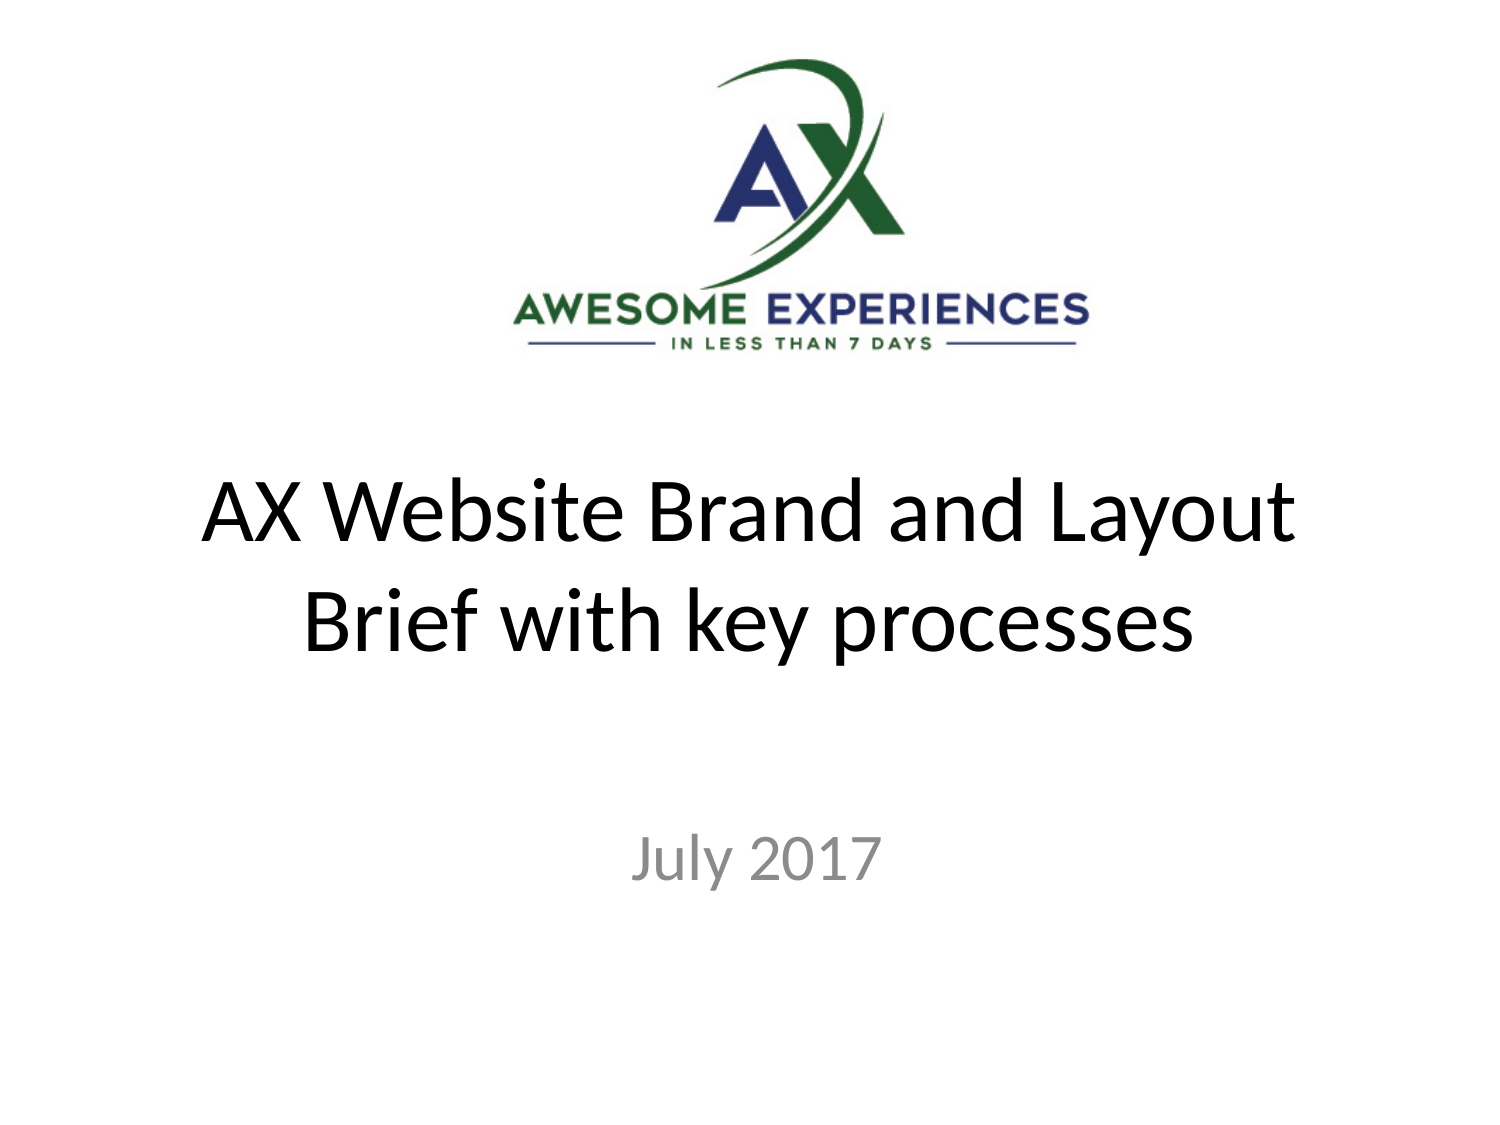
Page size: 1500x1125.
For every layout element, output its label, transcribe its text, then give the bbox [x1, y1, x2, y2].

subtitle July 2017 [225, 806, 1275, 1094]
title AX Website Brand and Layout Brief with key processes [112, 439, 1388, 681]
picture [46, 7, 1454, 429]
